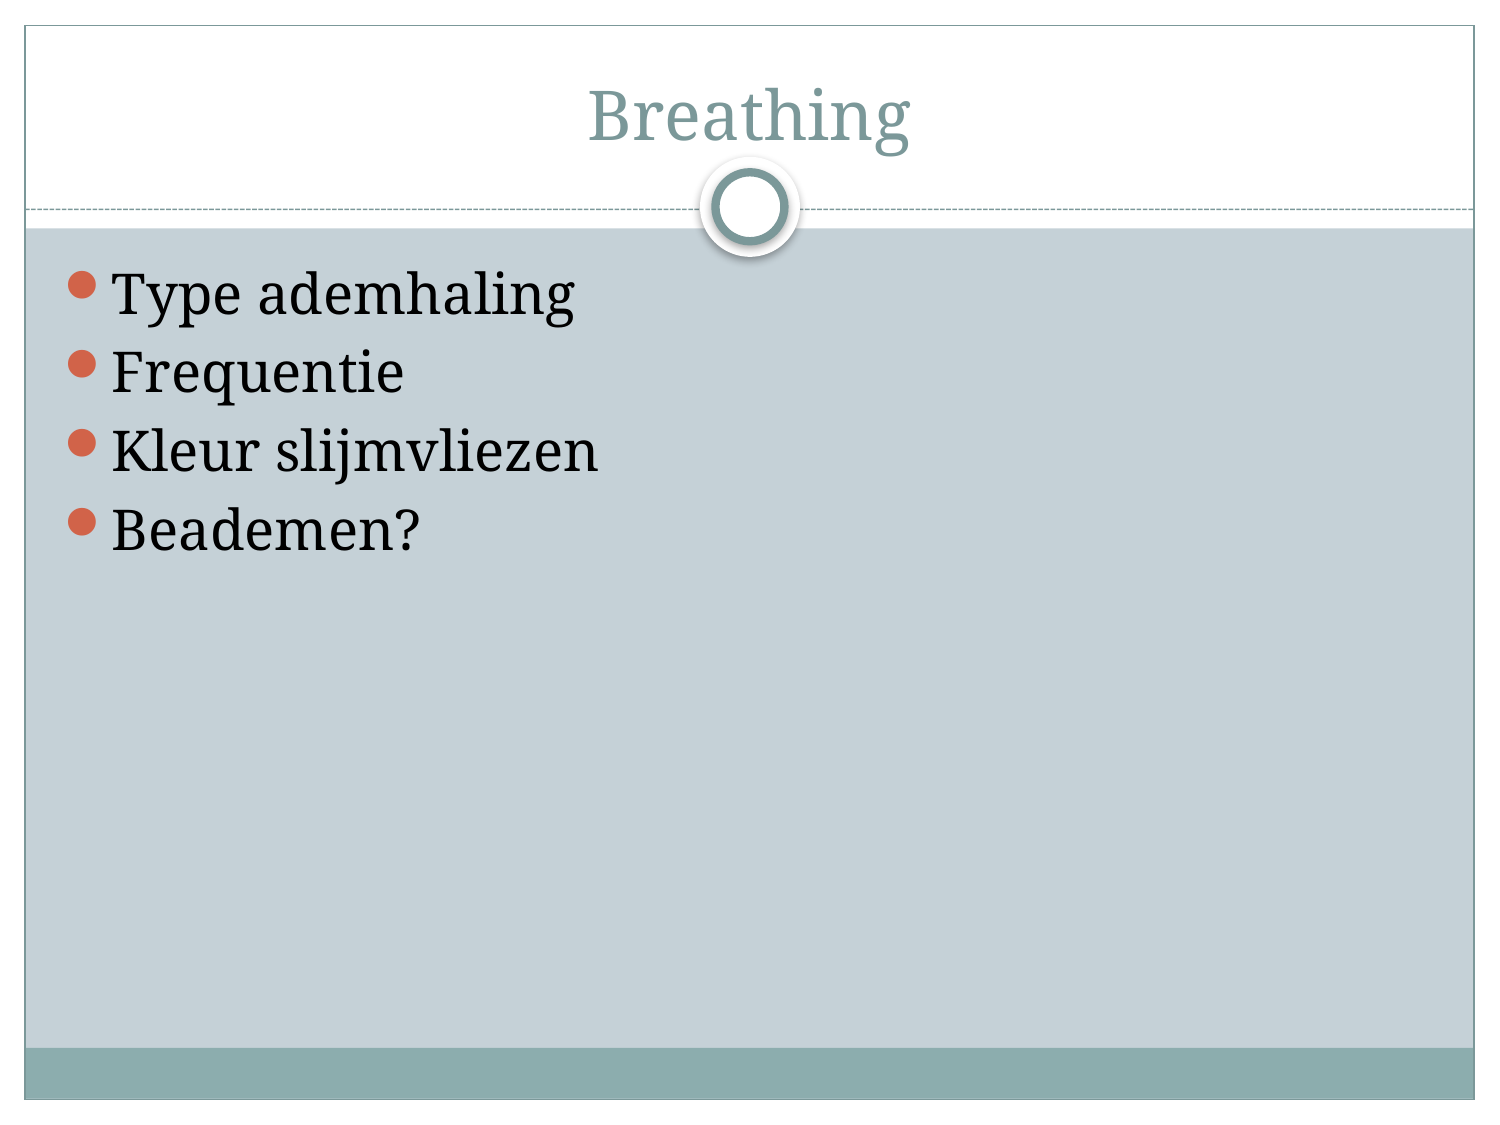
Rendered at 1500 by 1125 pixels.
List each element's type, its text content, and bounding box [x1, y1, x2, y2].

title Breathing [49, 37, 1450, 162]
list Type ademhaling Frequentie Kleur slijmvliezen Beademen? [49, 250, 1445, 1001]
